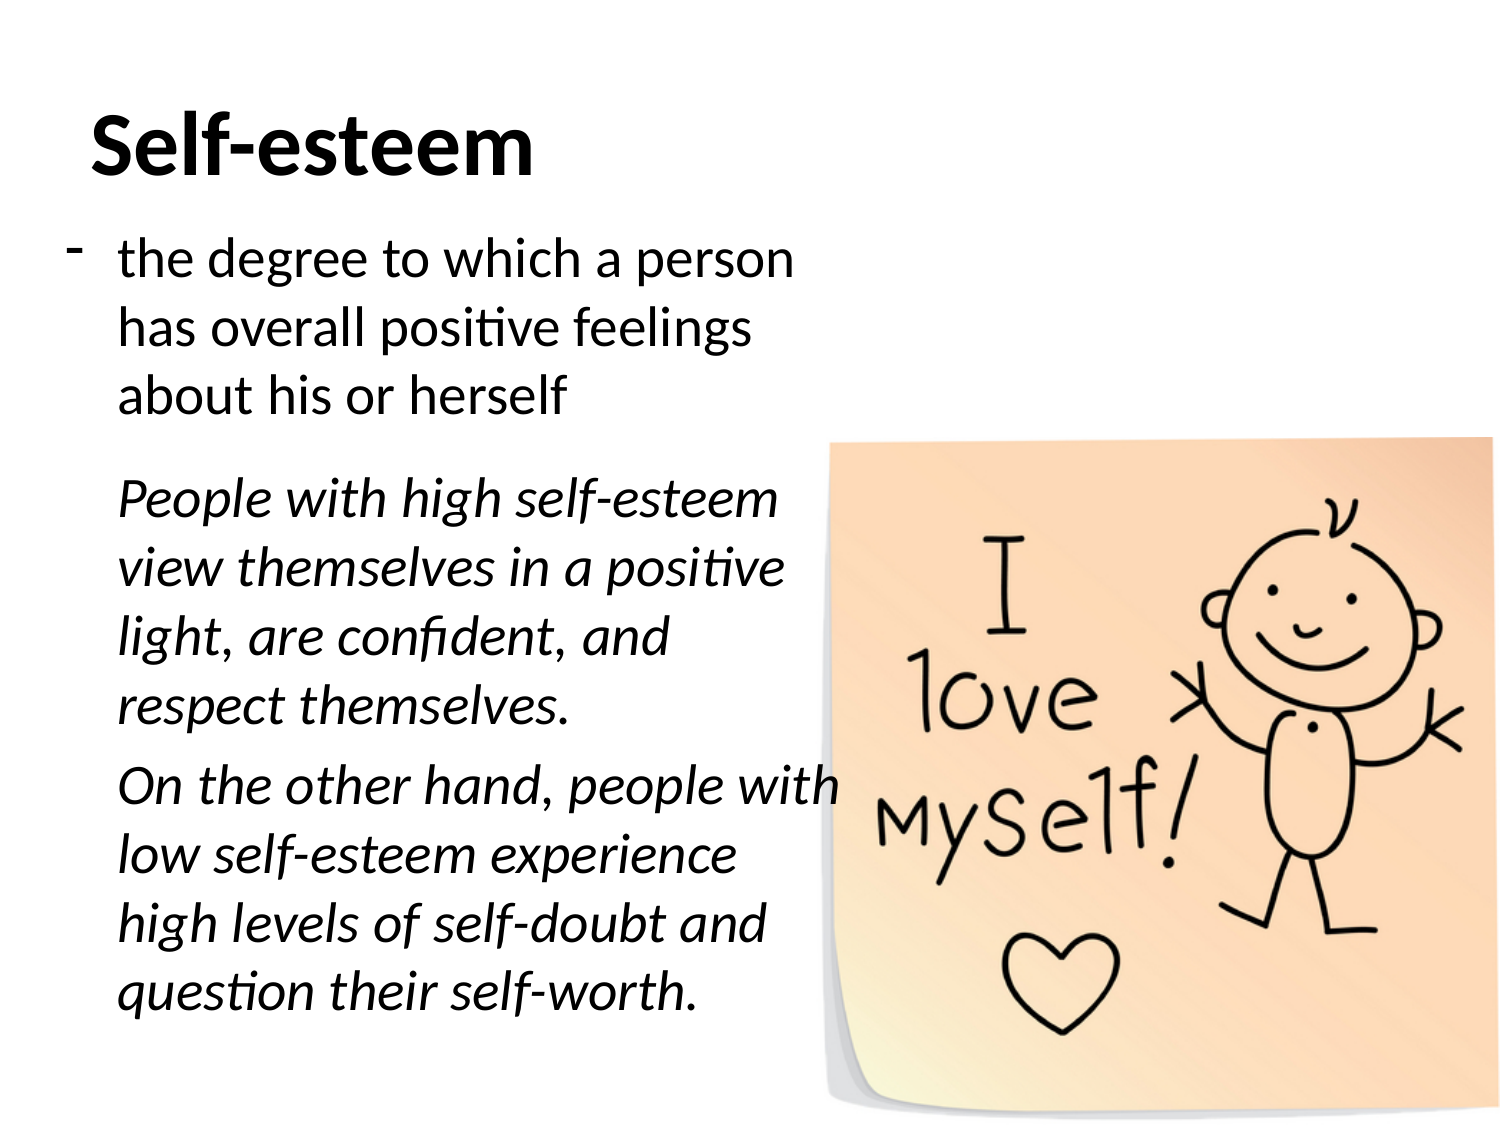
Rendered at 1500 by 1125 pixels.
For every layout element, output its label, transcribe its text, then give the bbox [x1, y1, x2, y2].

list the degree to which a person has overall positive feelings about his or herself People with high self-esteem view themselves in a positive light, are confident, and respect themselves. On the other hand, people with low self-esteem experience high levels of self-doubt and question their self-worth. [50, 212, 863, 1088]
title Self-esteem [75, 45, 1425, 233]
picture [815, 437, 1500, 1125]
